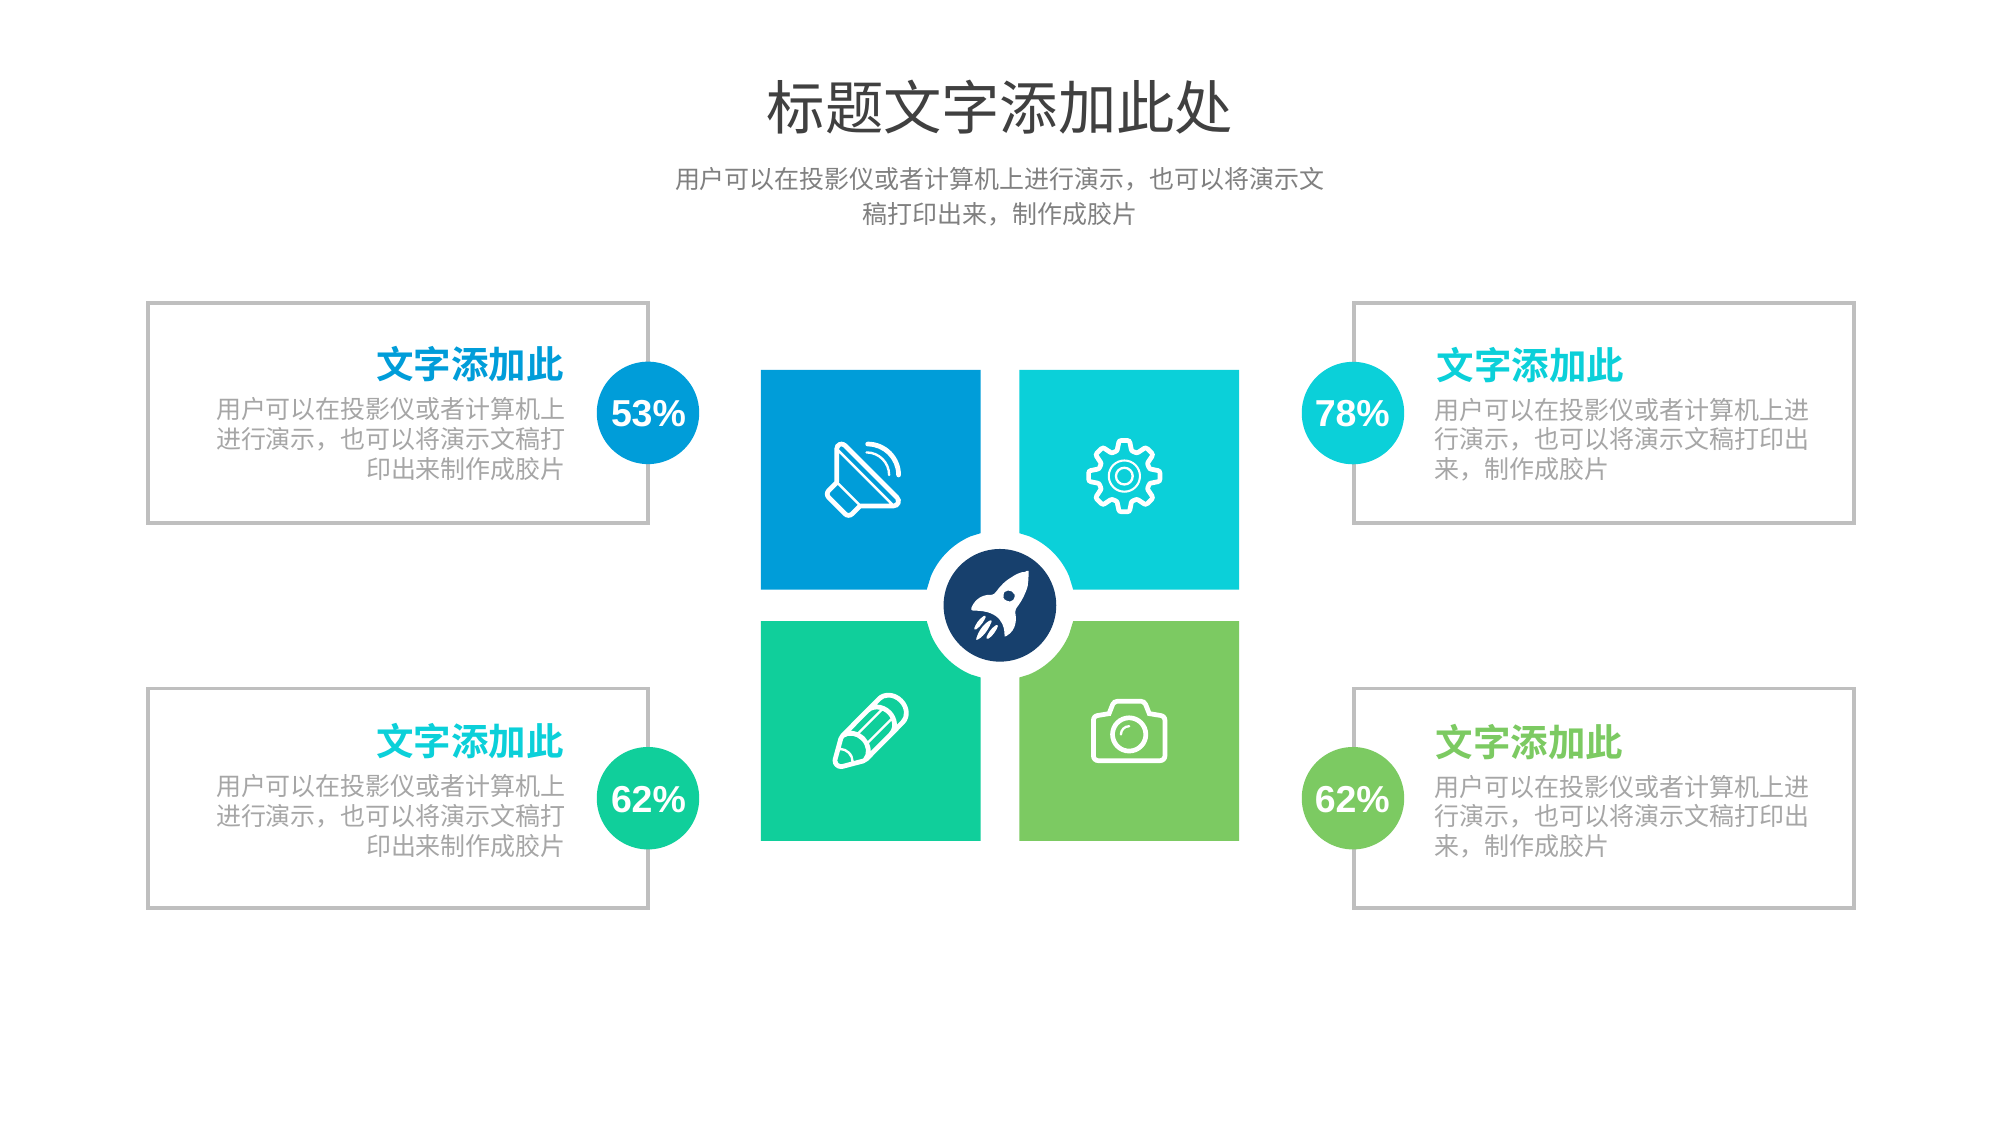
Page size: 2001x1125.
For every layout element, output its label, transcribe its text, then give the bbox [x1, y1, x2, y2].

text_box [147, 302, 649, 524]
text_box 文字添加此 [1422, 334, 1640, 395]
text_box 78% [1300, 382, 1405, 442]
text_box 用户可以在投影仪或者计算机上进行演示，也可以将演示文稿打印出来制作成胶片 [179, 762, 581, 868]
text_box 53% [596, 382, 701, 442]
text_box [760, 369, 981, 590]
text_box 62% [1300, 767, 1405, 828]
text_box 用户可以在投影仪或者计算机上进行演示，也可以将演示文稿打印出来制作成胶片 [179, 385, 581, 491]
text_box 文字添加此 [361, 710, 579, 771]
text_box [760, 621, 981, 841]
text_box [604, 442, 692, 466]
text_box [1353, 302, 1855, 524]
text_box [1353, 687, 1855, 909]
text_box 用户可以在投影仪或者计算机上进行演示，也可以将演示文稿打印出来，制作成胶片 [1420, 386, 1840, 492]
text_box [1019, 621, 1240, 841]
text_box 文字添加此 [361, 333, 579, 394]
text_box [1310, 360, 1396, 382]
text_box 62% [596, 767, 701, 828]
text_box [147, 687, 649, 909]
text_box [605, 360, 691, 382]
text_box 标题文字添加此处 [752, 64, 1248, 149]
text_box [1019, 369, 1240, 590]
text_box 用户可以在投影仪或者计算机上进行演示，也可以将演示文稿打印出来，制作成胶片 [654, 149, 1346, 237]
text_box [1420, 711, 1841, 870]
text_box [606, 745, 690, 767]
text_box [1309, 442, 1397, 466]
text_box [943, 548, 1057, 662]
text_box [1310, 828, 1396, 851]
text_box [1311, 745, 1395, 767]
text_box [605, 828, 691, 851]
